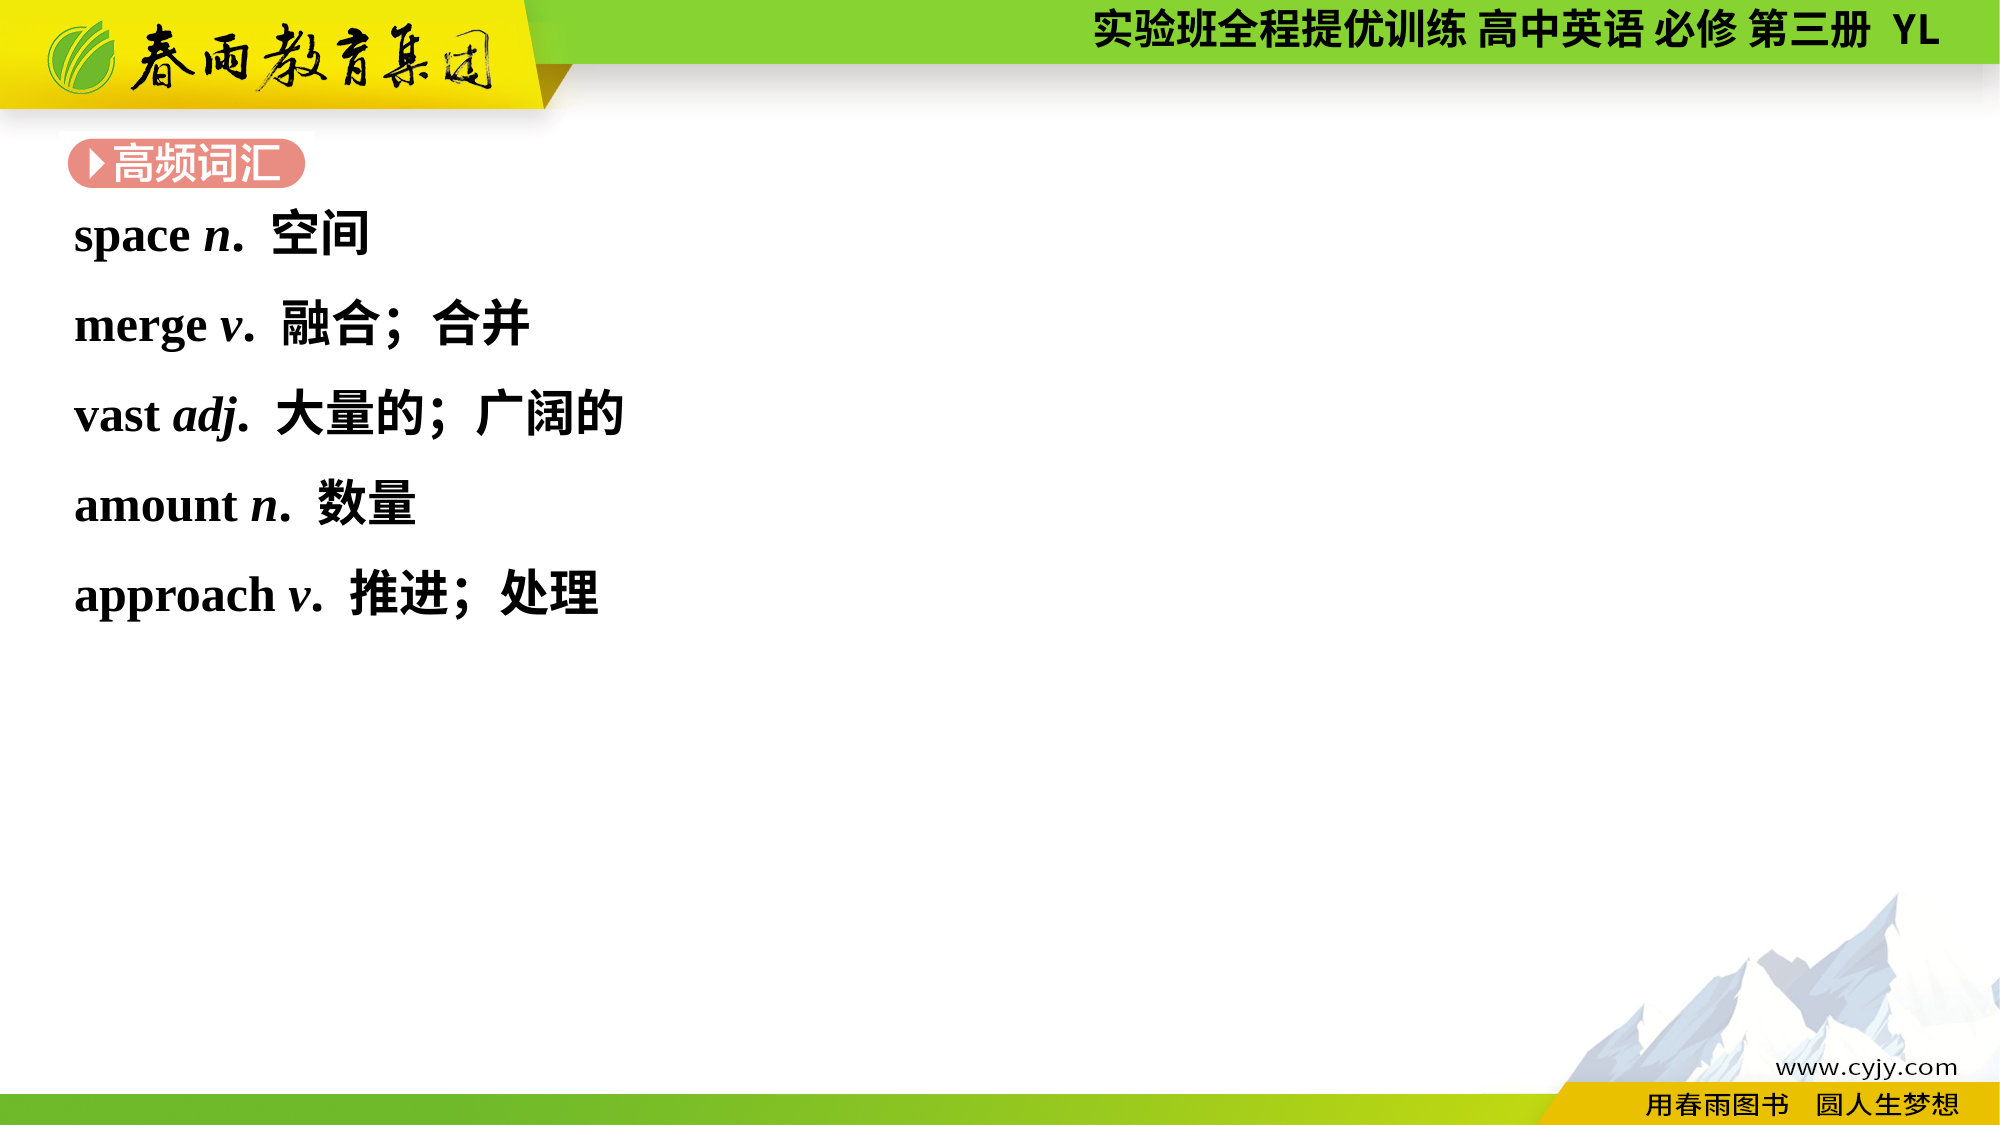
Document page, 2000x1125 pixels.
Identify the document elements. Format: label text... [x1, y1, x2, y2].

picture [0, 0, 2000, 1125]
list space n. 空间 merge v. 融合；合并 vast adj. 大量的；广阔的 amount n. 数量 approach v. 推进；处理 [59, 163, 1944, 622]
